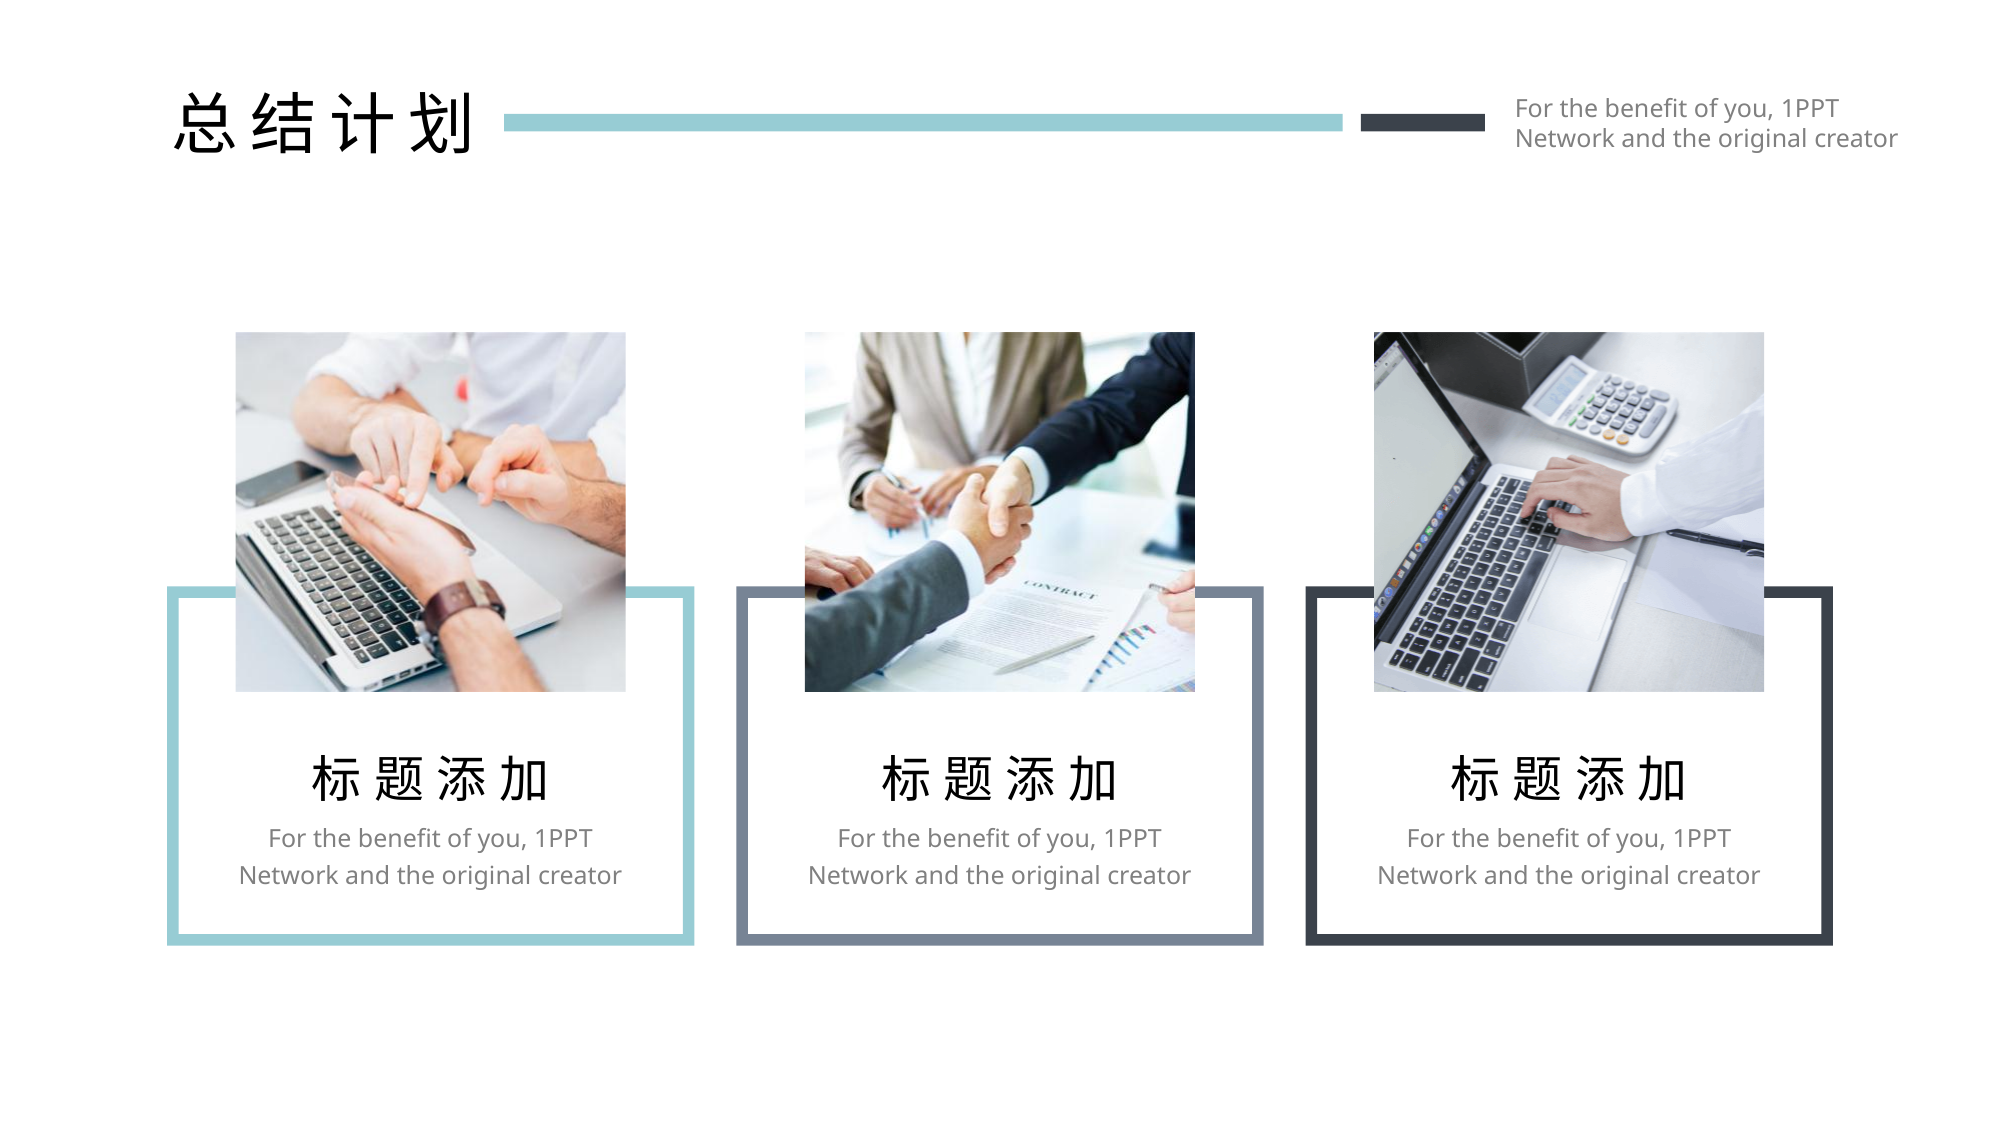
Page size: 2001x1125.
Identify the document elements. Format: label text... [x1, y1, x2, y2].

text_box [1305, 585, 1834, 947]
text_box [1373, 332, 1765, 693]
text_box [503, 113, 1344, 132]
text_box For the benefit of you, 1PPT Network and the original creator [1500, 84, 1940, 160]
text_box [235, 332, 627, 693]
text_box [782, 739, 1218, 899]
text_box [735, 585, 1265, 947]
text_box [166, 585, 695, 947]
text_box [804, 332, 1196, 693]
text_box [213, 739, 649, 899]
text_box 总结计划 [156, 74, 491, 170]
text_box [1360, 113, 1486, 132]
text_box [1351, 739, 1787, 899]
